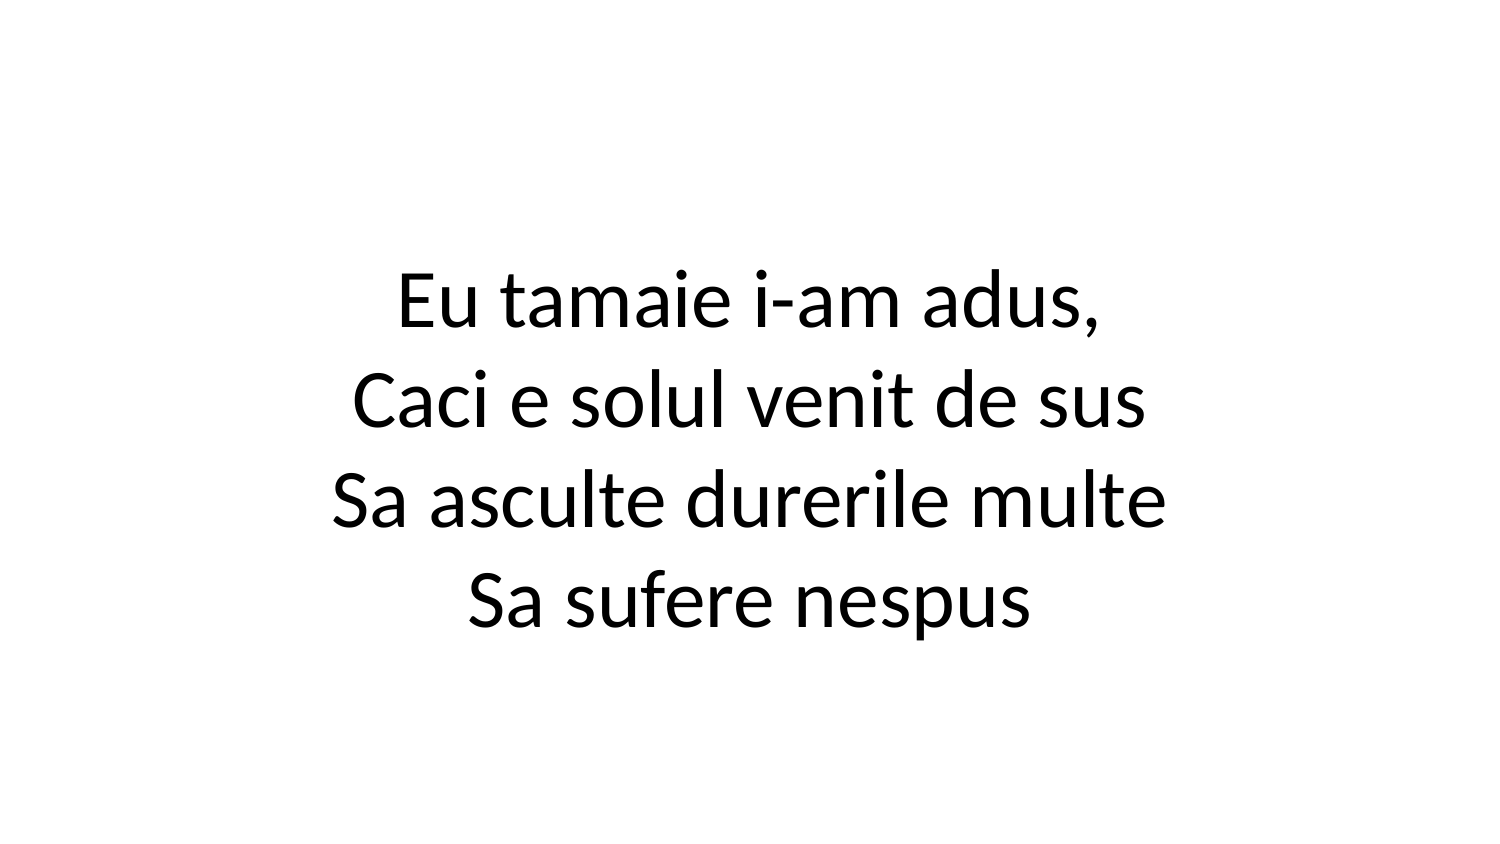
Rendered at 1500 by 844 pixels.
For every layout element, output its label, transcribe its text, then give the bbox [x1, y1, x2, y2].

text_box Eu tamaie i-am adus, Caci e solul venit de sus Sa asculte durerile multe Sa sufere nespus [316, 192, 1184, 652]
